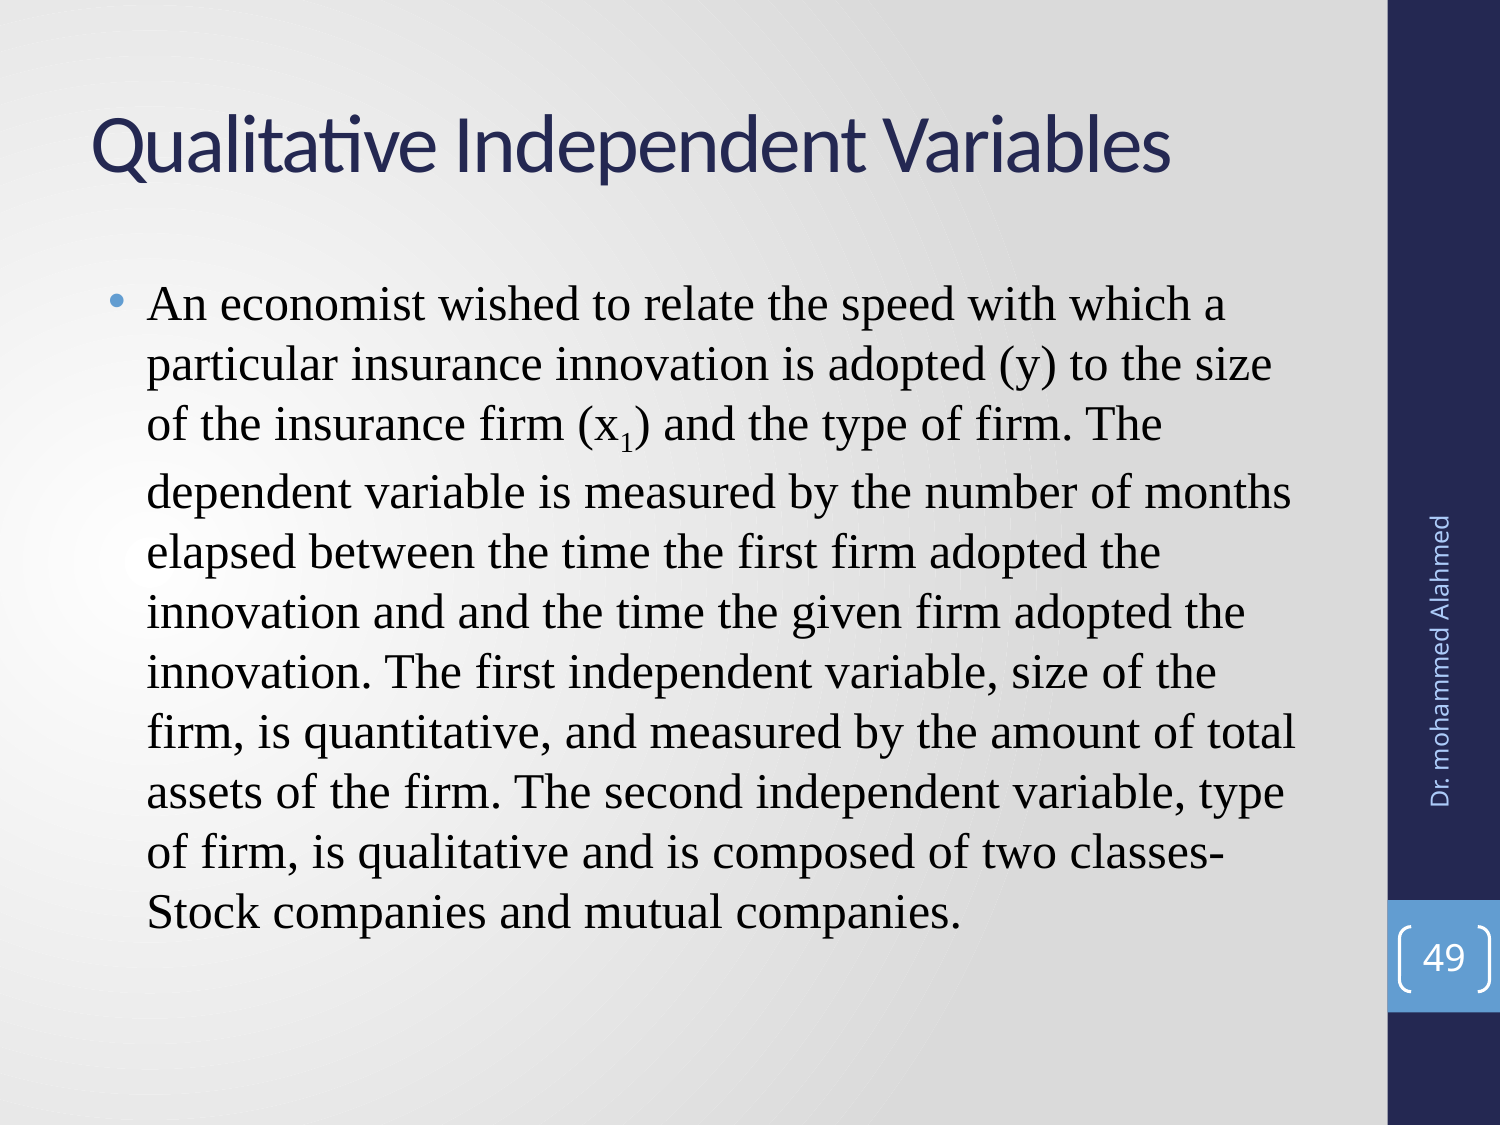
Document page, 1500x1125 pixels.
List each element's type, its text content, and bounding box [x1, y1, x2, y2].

footer Dr. mohammed Alahmed [1408, 500, 1469, 889]
title Qualitative Independent Variables [75, 45, 1325, 233]
slide_number 49 [1397, 925, 1492, 994]
list An economist wished to relate the speed with which a particular insurance innovation is adopted (y) to the size of the insurance firm (x1) and the type of firm. The dependent variable is measured by the number of months elapsed between the time the first firm adopted the innovation and and the time the given firm adopted the innovation. The first independent variable, size of the firm, is quantitative, and measured by the amount of total assets of the firm. The second independent variable, type of firm, is qualitative and is composed of two classes-Stock companies and mutual companies. [75, 262, 1325, 1050]
